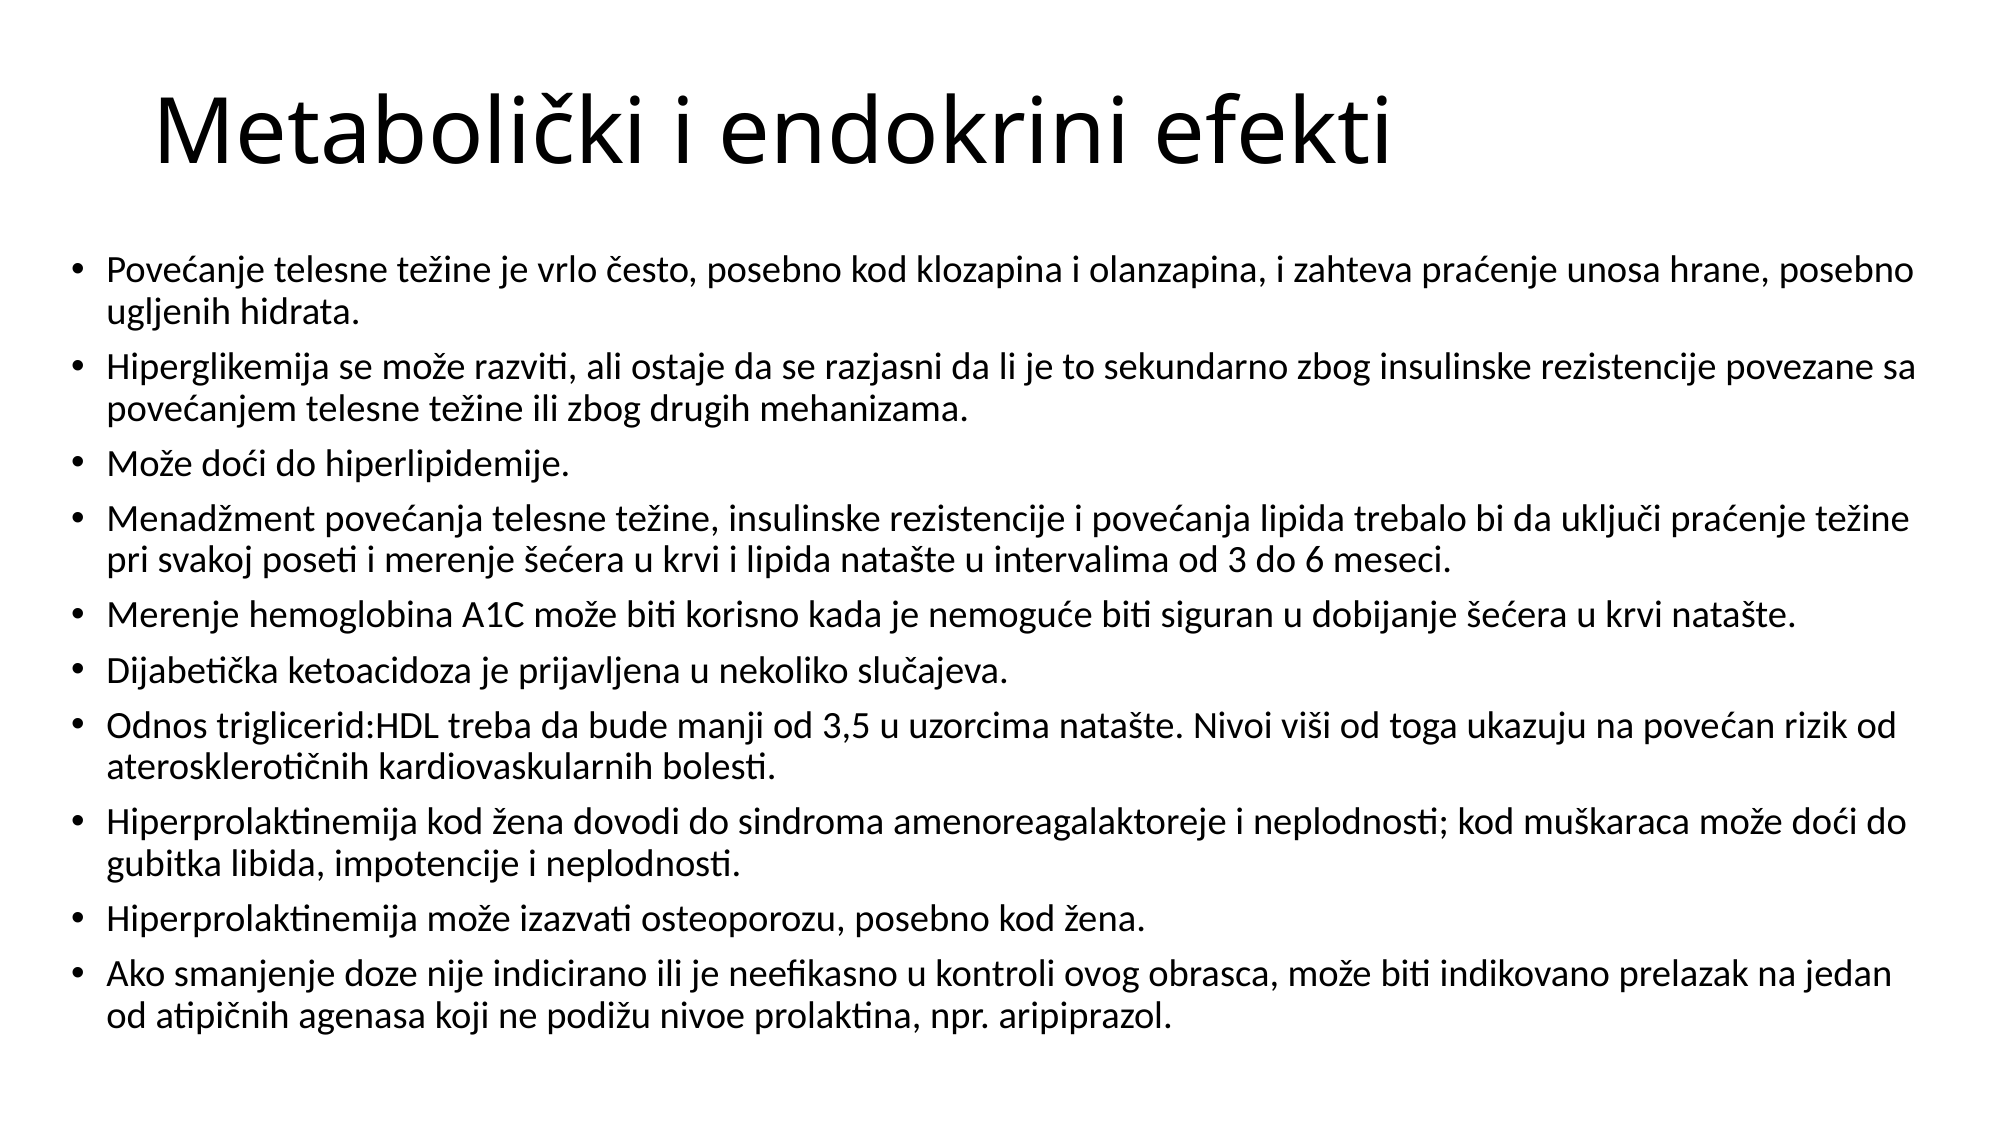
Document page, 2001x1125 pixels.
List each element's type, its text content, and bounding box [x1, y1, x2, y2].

list Povećanje telesne težine je vrlo često, posebno kod klozapina i olanzapina, i zahteva praćenje unosa hrane, posebno ugljenih hidrata. Hiperglikemija se može razviti, ali ostaje da se razjasni da li je to sekundarno zbog insulinske rezistencije povezane sa povećanjem telesne težine ili zbog drugih mehanizama. Može doći do hiperlipidemije. Menadžment povećanja telesne težine, insulinske rezistencije i povećanja lipida trebalo bi da uključi praćenje težine pri svakoj poseti i merenje šećera u krvi i lipida natašte u intervalima od 3 do 6 meseci. Merenje hemoglobina A1C može biti korisno kada je nemoguće biti siguran u dobijanje šećera u krvi natašte. Dijabetička ketoacidoza je prijavljena u nekoliko slučajeva. Odnos triglicerid:HDL treba da bude manji od 3,5 u uzorcima natašte. Nivoi viši od toga ukazuju na povećan rizik od aterosklerotičnih kardiovaskularnih bolesti. Hiperprolaktinemija kod žena dovodi do sindroma amenoreagalaktoreje i neplodnosti; kod muškaraca može doći do gubitka libida, impotencije i neplodnosti. Hiperprolaktinemija može izazvati osteoporozu, posebno kod žena. Ako smanjenje doze nije indicirano ili je neefikasno u kontroli ovog obrasca, može biti indikovano prelazak na jedan od atipičnih agenasa koji ne podižu nivoe prolaktina, npr. aripiprazol. [56, 242, 1941, 1048]
title Metabolički i endokrini efekti [137, 59, 1863, 208]
